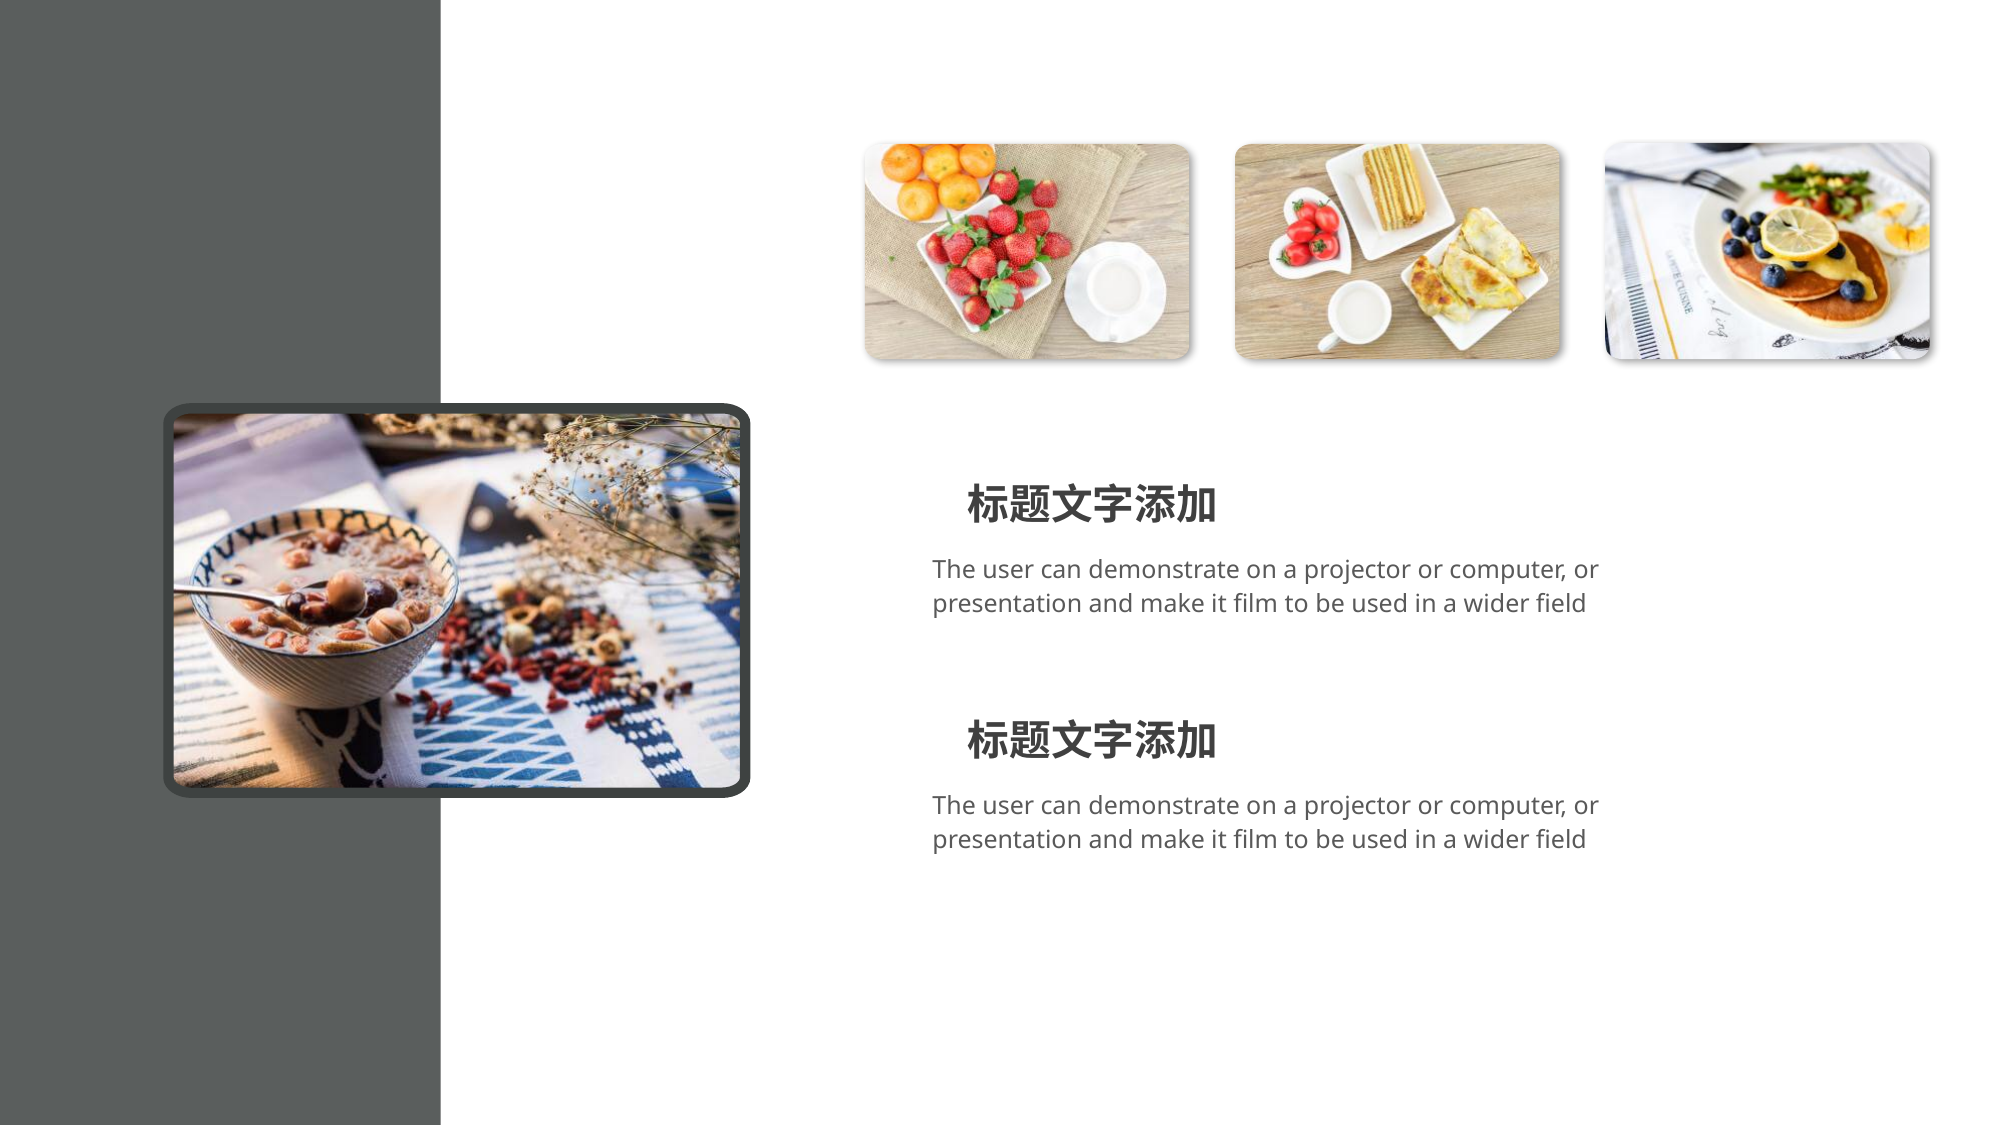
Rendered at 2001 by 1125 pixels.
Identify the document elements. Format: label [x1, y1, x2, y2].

text_box [917, 705, 1729, 863]
picture [864, 143, 1190, 360]
picture [1605, 142, 1930, 360]
picture [1235, 143, 1560, 360]
text_box [917, 470, 1729, 627]
text_box [0, 0, 442, 1125]
picture [168, 408, 746, 793]
